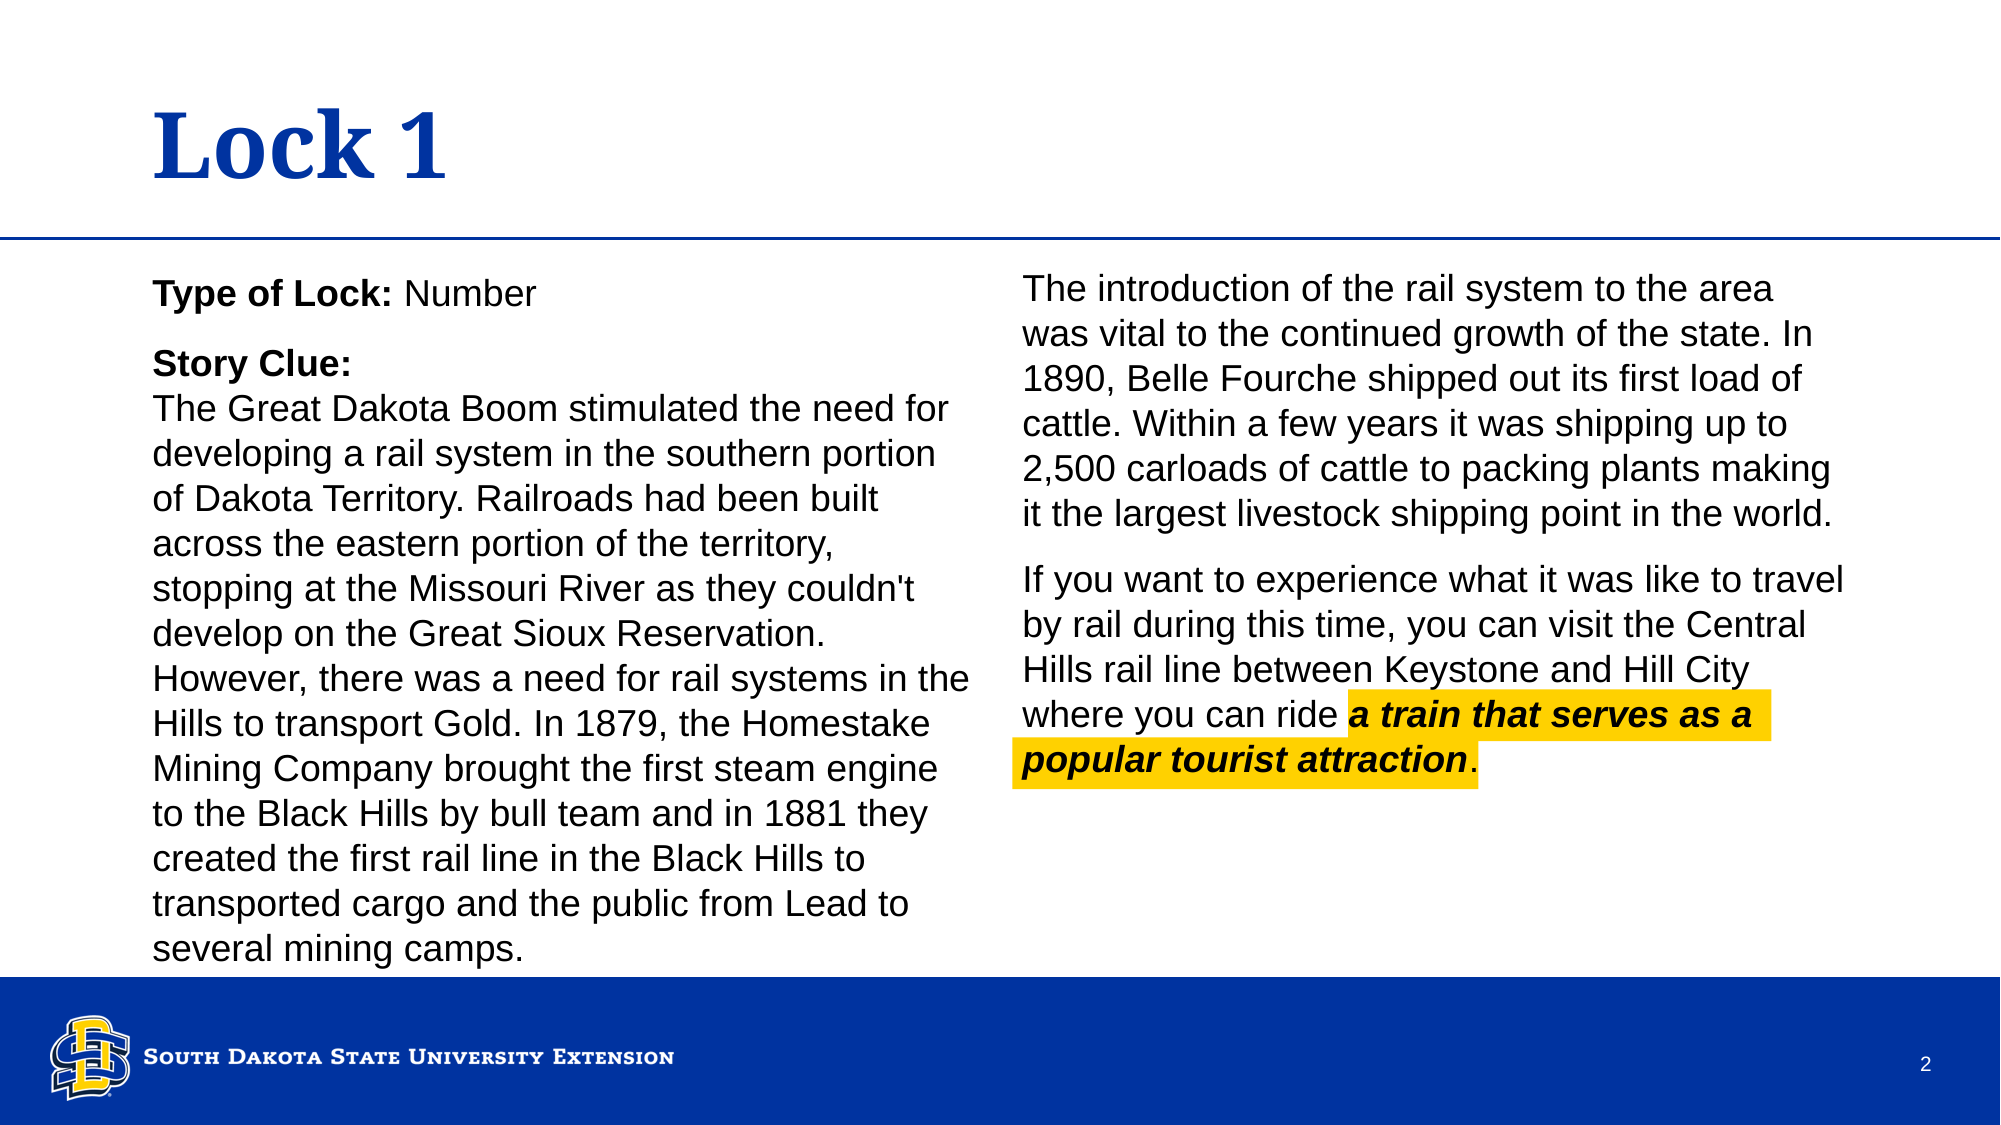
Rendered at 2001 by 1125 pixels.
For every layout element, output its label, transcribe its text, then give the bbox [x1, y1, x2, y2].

picture [50, 1015, 674, 1101]
list Type of Lock: Number Story Clue: The Great Dakota Boom stimulated the need for developing a rail system in the southern portion of Dakota Territory. Railroads had been built across the eastern portion of the territory, stopping at the Missouri River as they couldn't develop on the Great Sioux Reservation. However, there was a need for rail systems in the Hills to transport Gold. In 1879, the Homestake Mining Company brought the first steam engine to the Black Hills by bull team and in 1881 they created the first rail line in the Black Hills to transported cargo and the public from Lead to several mining camps. The introduction of the rail system to the area was vital to the continued growth of the state. In 1890, Belle Fourche shipped out its first load of cattle. Within a few years it was shipping up to 2,500 carloads of cattle to packing plants making it the largest livestock shipping point in the world. If you want to experience what it was like to travel by rail during this time, you can visit the Central Hills rail line between Keystone and Hill City where you can ride a train that serves as a popular tourist attraction. [137, 256, 1863, 990]
title Lock 1 – 1 [137, 59, 1863, 239]
